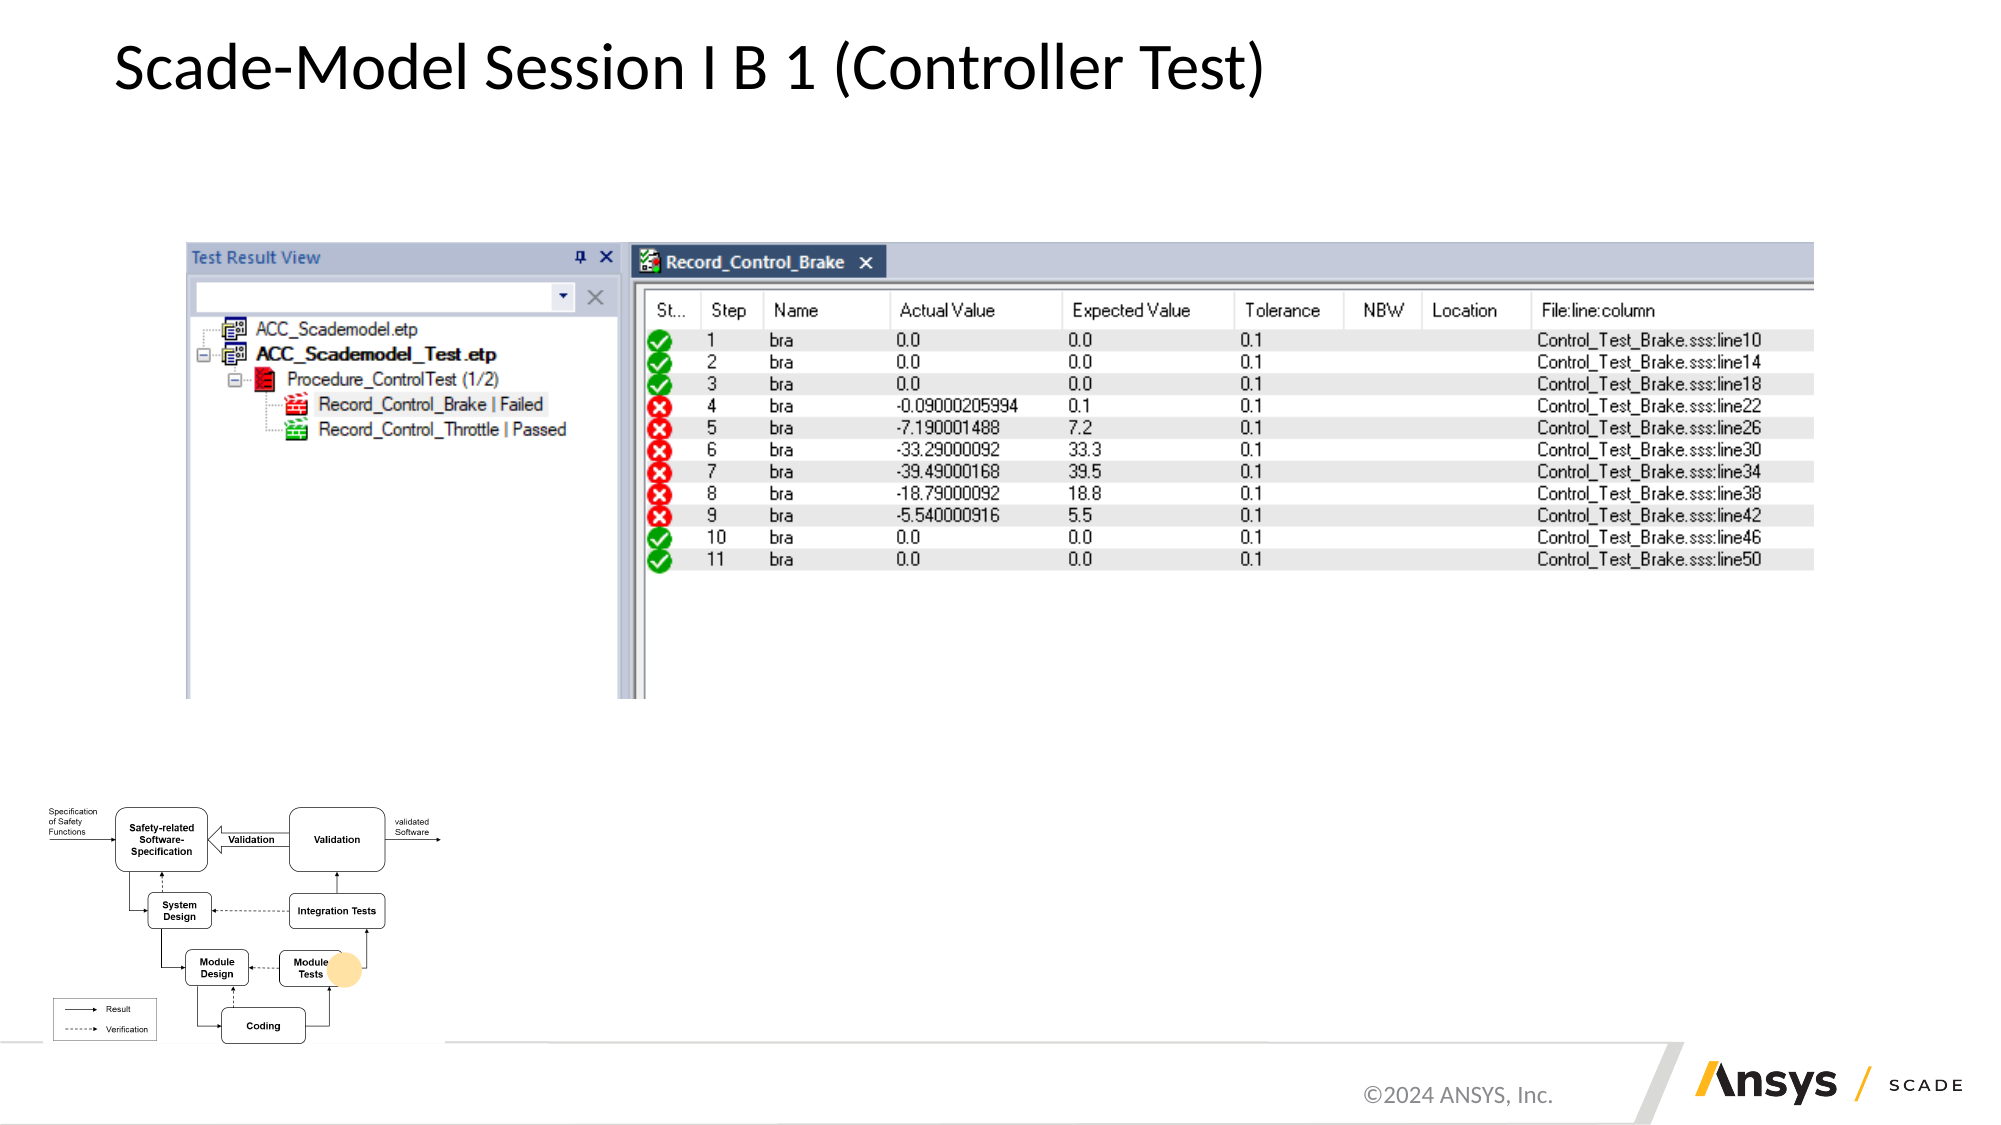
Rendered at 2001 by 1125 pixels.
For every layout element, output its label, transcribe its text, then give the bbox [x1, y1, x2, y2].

picture [0, 0, 2000, 1125]
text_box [43, 798, 445, 1045]
title Scade-Model Session I B 1 (Controller Test) [99, 24, 1900, 164]
